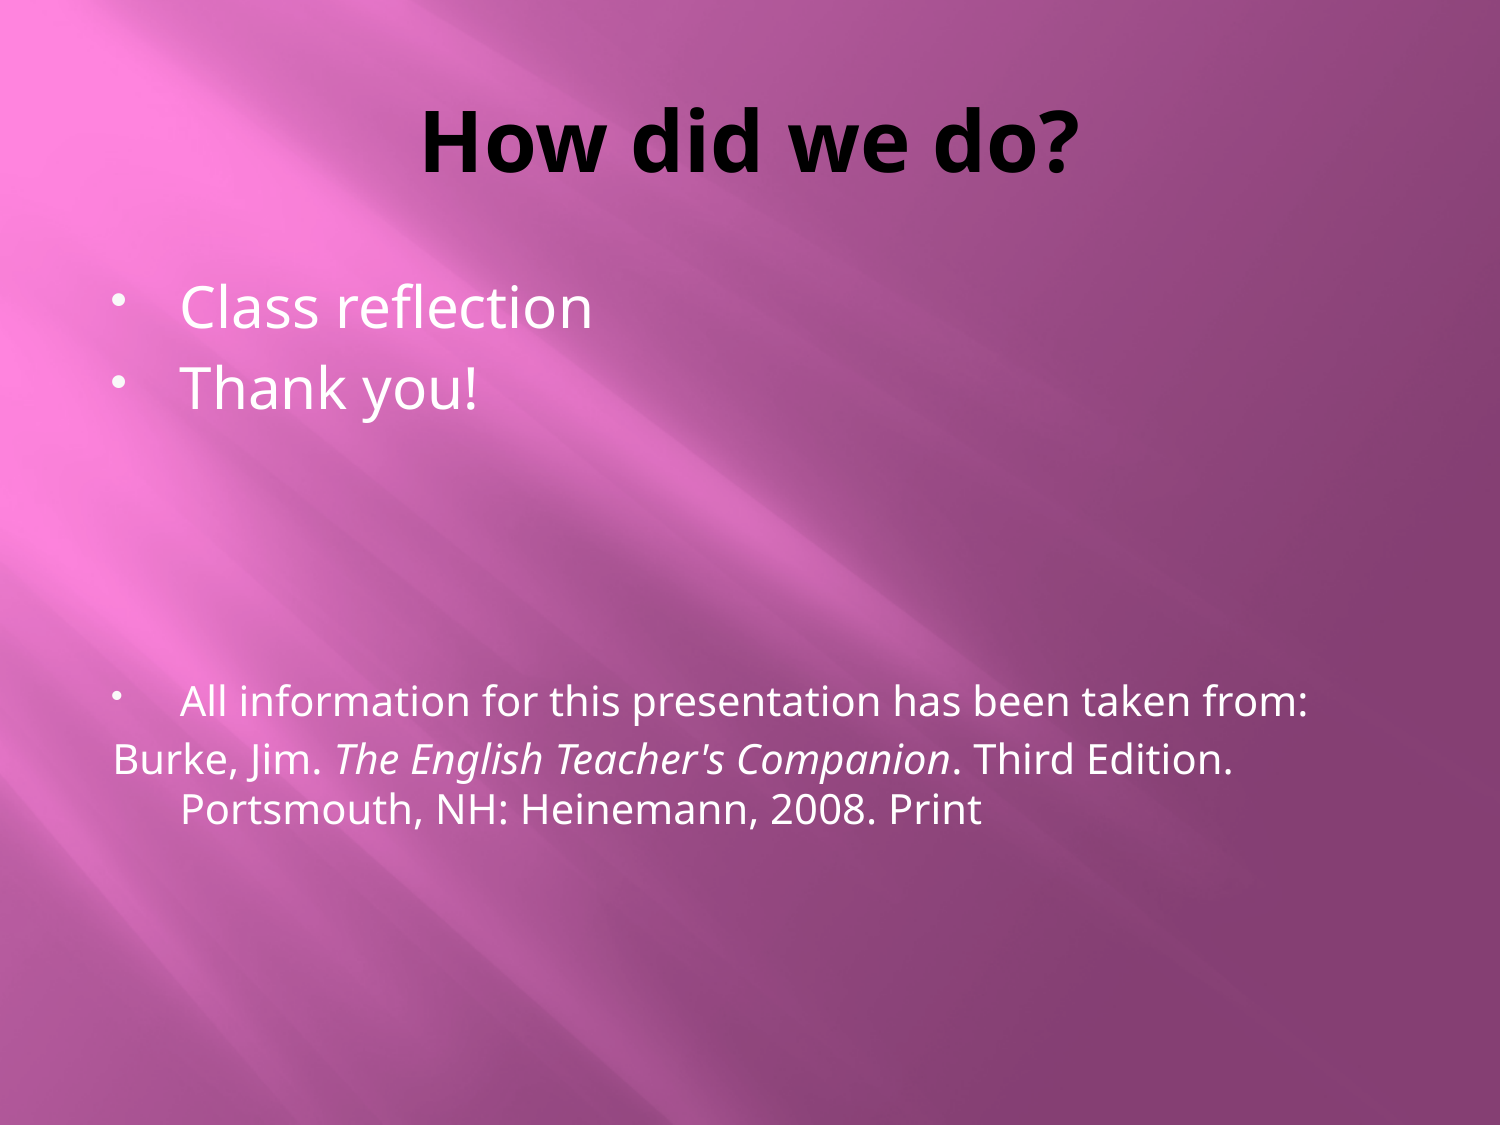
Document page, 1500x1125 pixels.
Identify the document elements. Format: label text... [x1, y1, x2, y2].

list Class reflection Thank you! All information for this presentation has been taken from: Burke, Jim. The English Teacher's Companion. Third Edition. Portsmouth, NH: Heinemann, 2008. Print [75, 262, 1425, 1035]
title How did we do? [75, 45, 1425, 233]
